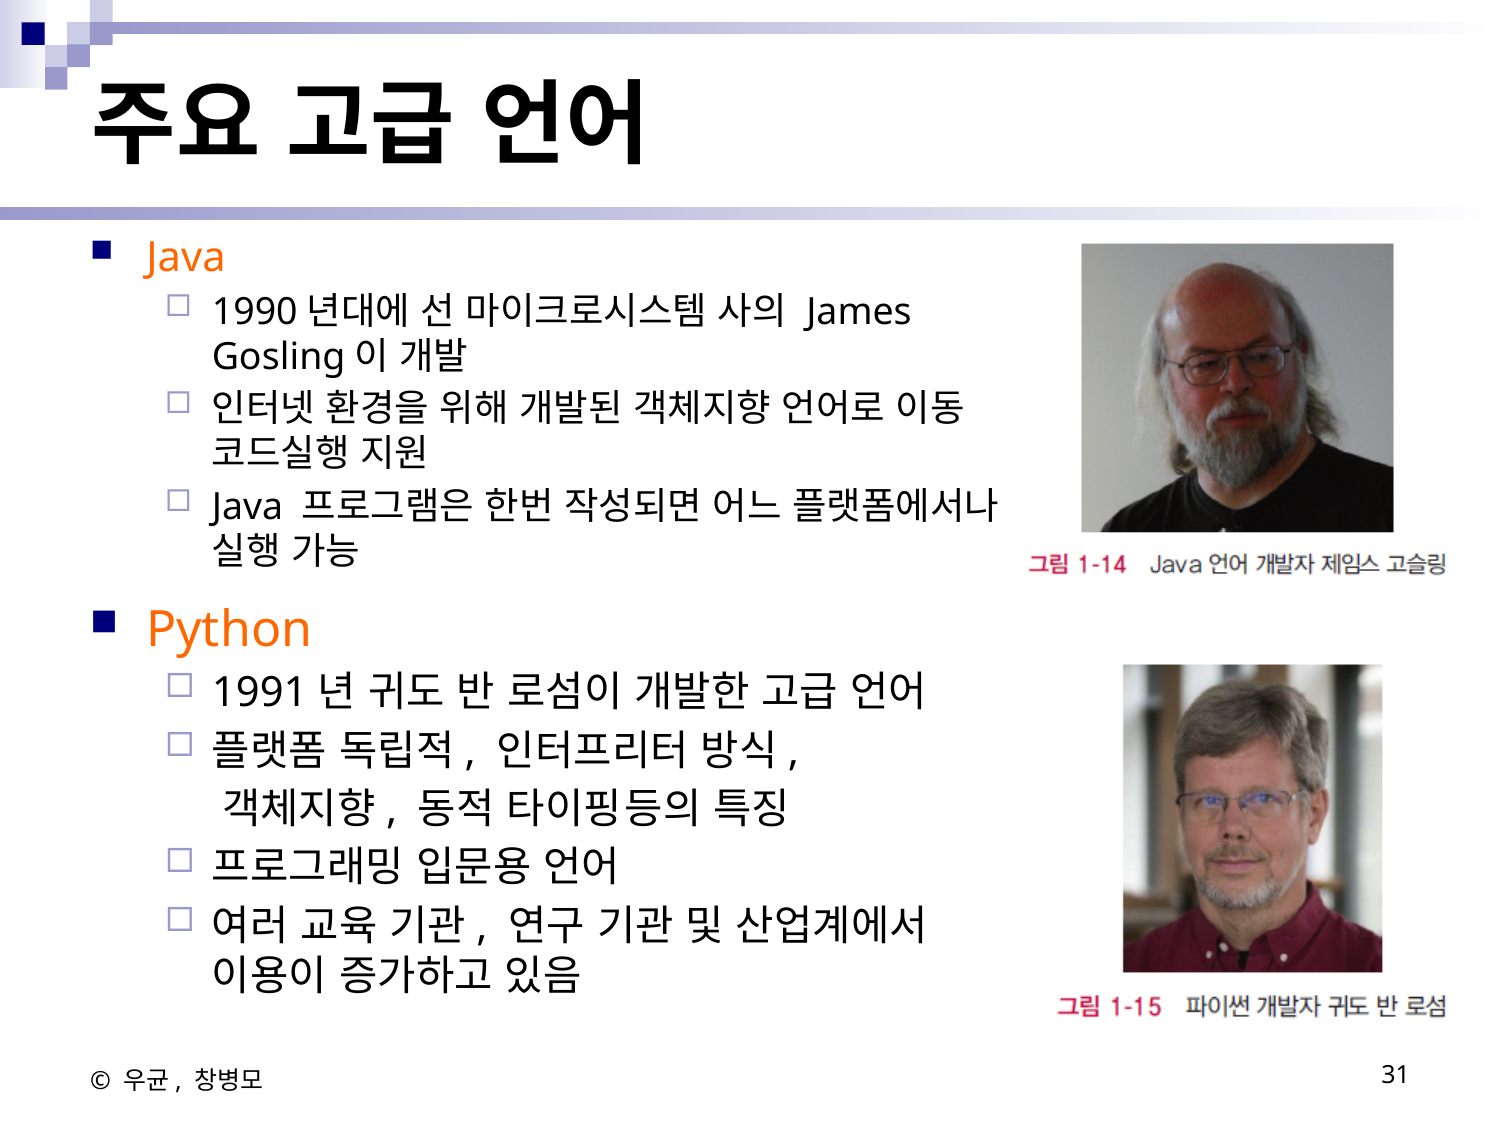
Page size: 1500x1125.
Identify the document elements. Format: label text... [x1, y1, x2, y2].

title 주요 고급 언어 [76, 42, 1427, 197]
slide_number 31 [1074, 1033, 1425, 1100]
list Java 1990년대에 선 마이크로시스템 사의 James Gosling이 개발 인터넷 환경을 위해 개발된 객체지향 언어로 이동 코드실행 지원 Java 프로그램은 한번 작성되면 어느 플랫폼에서나 실행 가능 Python 1991년 귀도 반 로섬이 개발한 고급 언어 플랫폼 독립적, 인터프리터 방식, 객체지향, 동적 타이핑 등의 특징 프로그래밍 입문용 언어 여러 교육 기관, 연구 기관 및 산업계에서 이용이 증가하고 있음 [75, 231, 1022, 1024]
picture [1009, 645, 1500, 1025]
slide_number © 우균, 창병모 [75, 1024, 425, 1103]
picture [1009, 231, 1464, 580]
